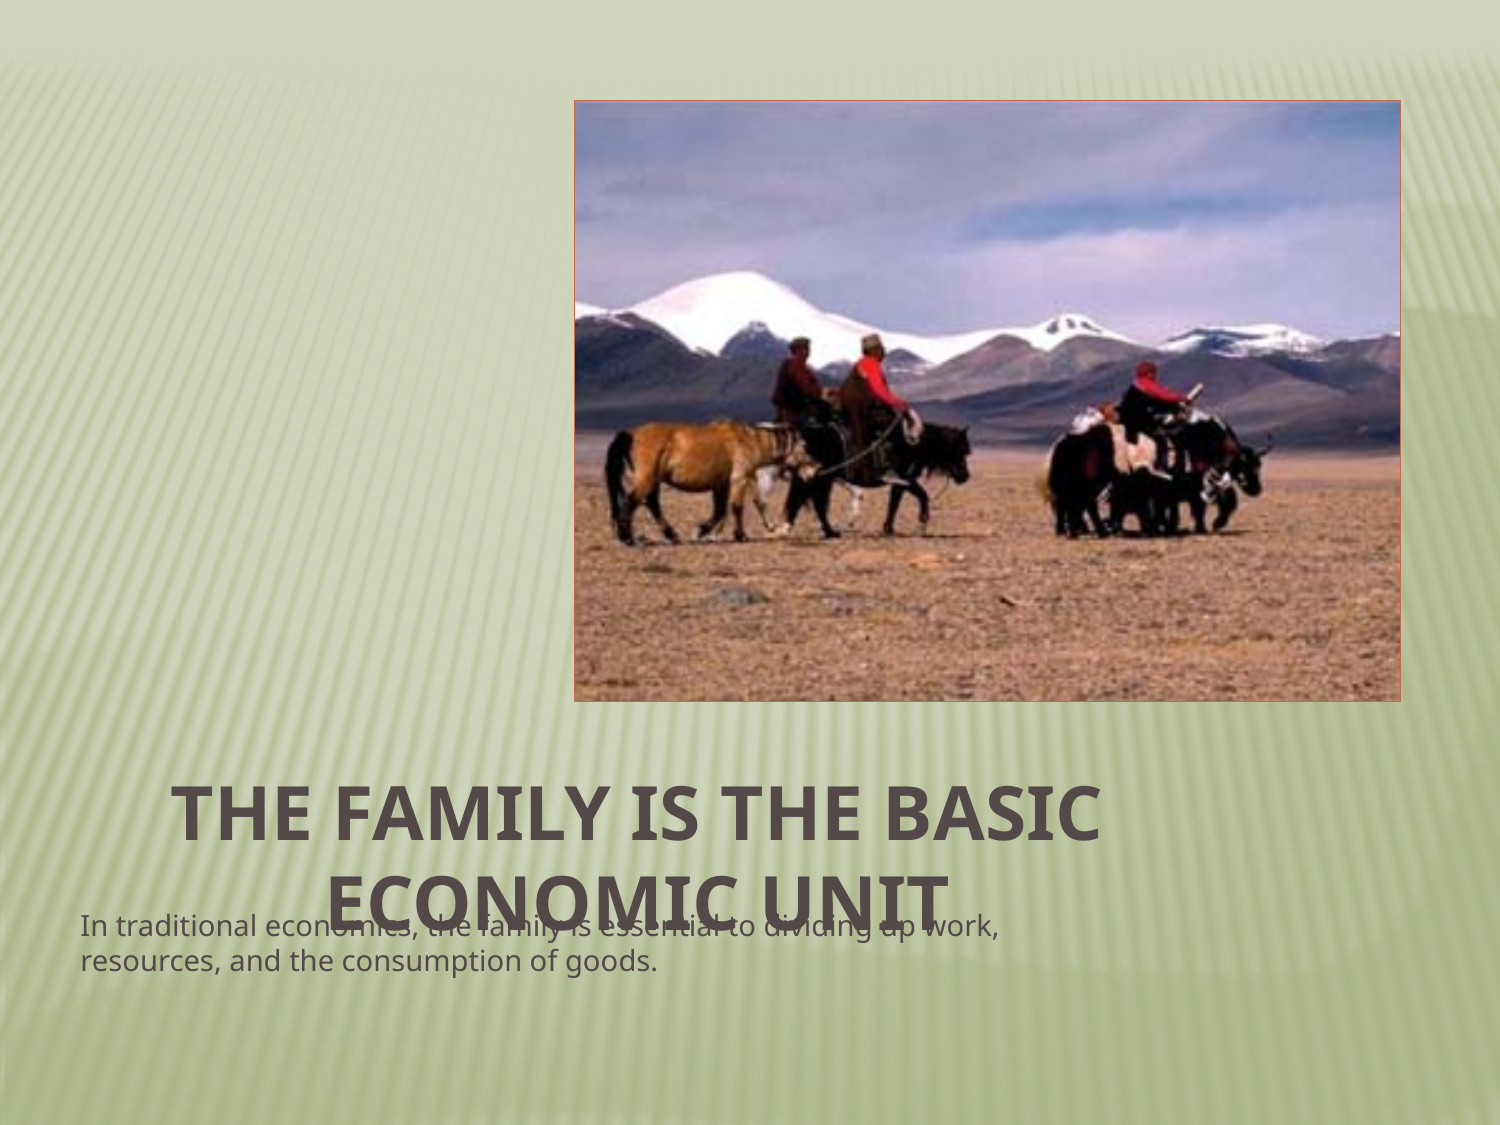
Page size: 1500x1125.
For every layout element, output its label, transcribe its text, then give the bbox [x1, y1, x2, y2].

title The Family is the basic Economic Unit [0, 812, 1288, 899]
list In traditional economics, the family is essential to dividing up work, resources, and the consumption of goods. [62, 907, 1025, 1034]
picture [574, 100, 1401, 702]
